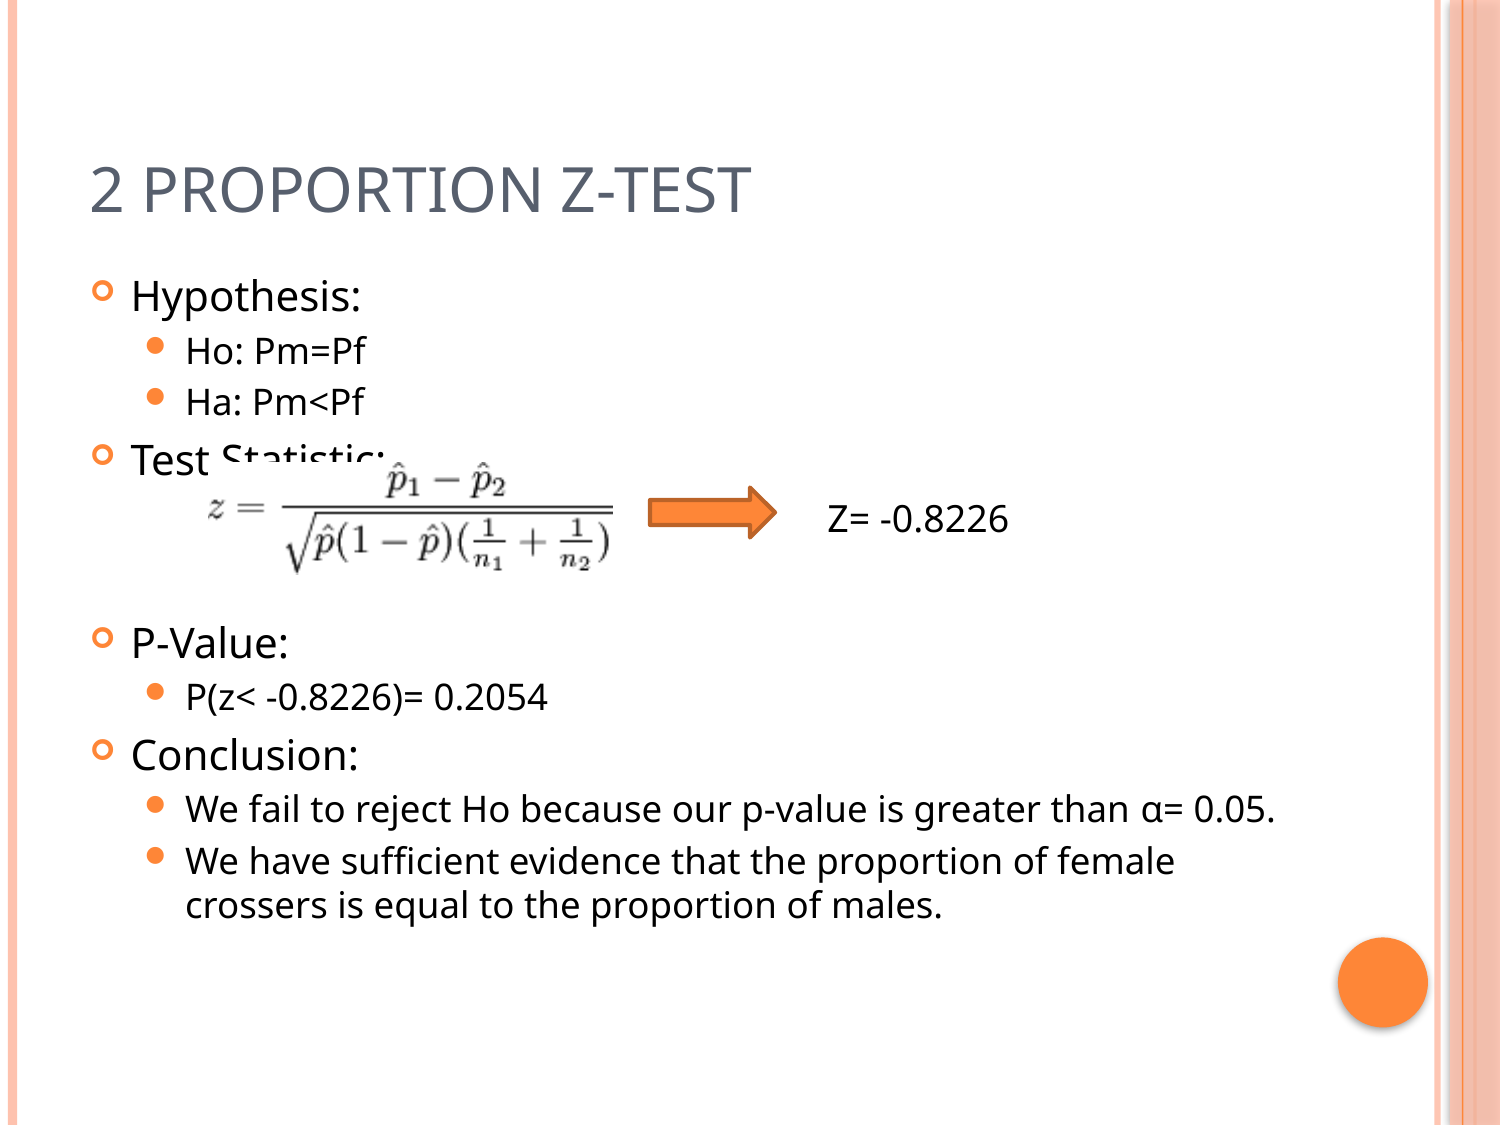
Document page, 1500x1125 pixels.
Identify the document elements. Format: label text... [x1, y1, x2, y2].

title 2 Proportion Z-Test [75, 45, 1300, 233]
text_box Z= -0.8226 [812, 487, 1063, 548]
picture [208, 461, 613, 576]
text_box [647, 485, 778, 540]
list Hypothesis: Ho: Pm=Pf Ha: Pm<Pf Test Statistic: P-Value: P(z< -0.8226)= 0.2054 Conclusion: We fail to reject Ho because our p-value is greater than α= 0.05. We have sufficient evidence that the proportion of female crossers is equal to the proportion of males. [75, 262, 1300, 1088]
